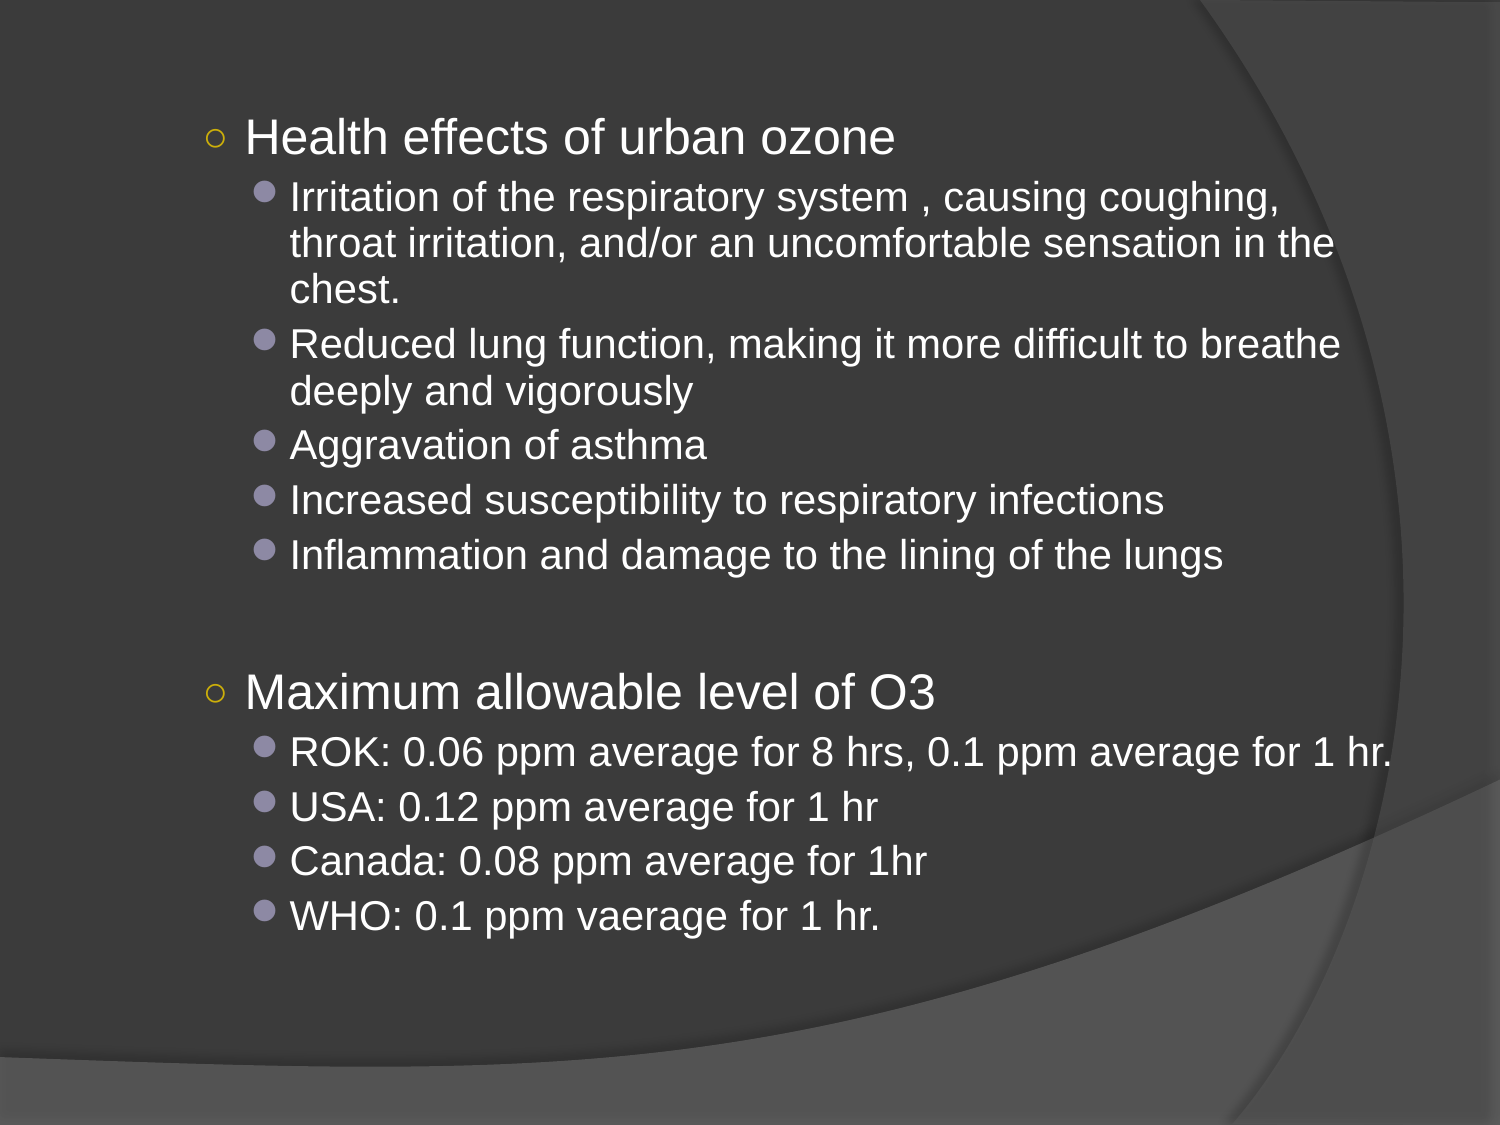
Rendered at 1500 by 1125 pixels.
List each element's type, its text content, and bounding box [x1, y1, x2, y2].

list Health effects of urban ozone Irritation of the respiratory system , causing coughing, throat irritation, and/or an uncomfortable sensation in the chest. Reduced lung function, making it more difficult to breathe deeply and vigorously Aggravation of asthma Increased susceptibility to respiratory infections Inflammation and damage to the lining of the lungs Maximum allowable level of O3 ROK: 0.06 ppm average for 8 hrs, 0.1 ppm average for 1 hr. USA: 0.12 ppm average for 1 hr Canada: 0.08 ppm average for 1hr WHO: 0.1 ppm vaerage for 1 hr. [64, 101, 1412, 1059]
